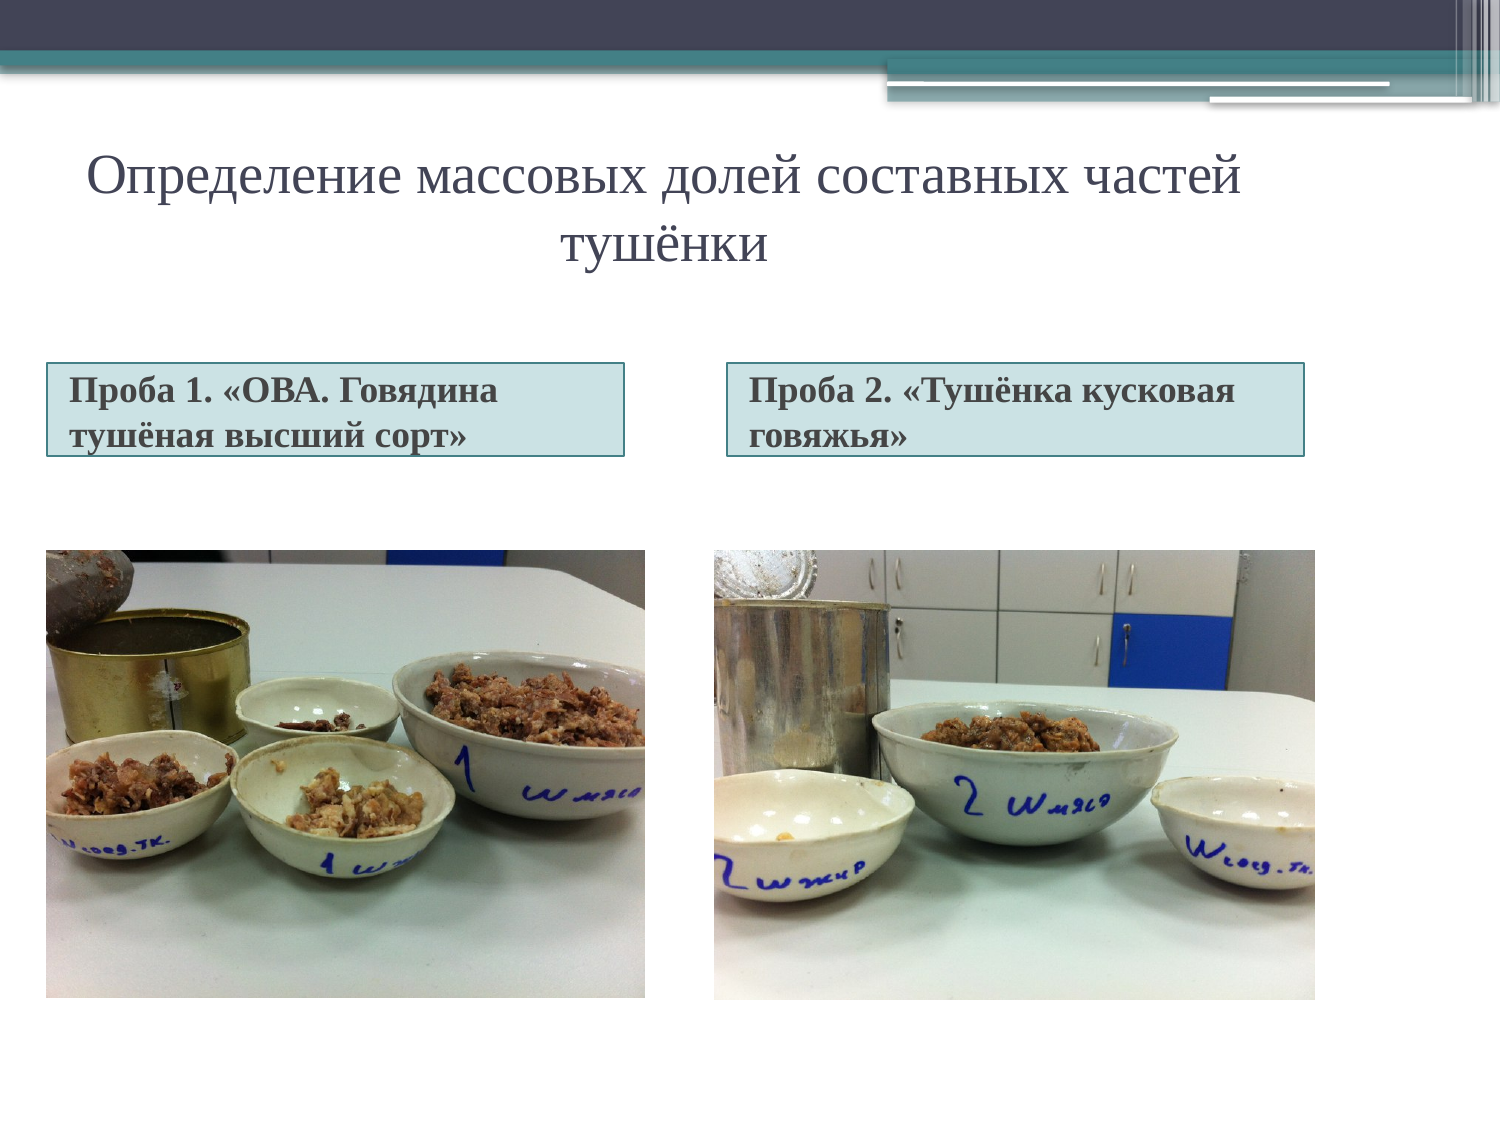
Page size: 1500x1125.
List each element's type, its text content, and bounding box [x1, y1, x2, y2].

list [46, 550, 645, 998]
list Проба 2. «Тушёнка кусковая говяжья» [726, 362, 1305, 457]
title Определение массовых долей составных частей тушёнки [70, 128, 1259, 282]
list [714, 550, 1316, 1000]
list Проба 1. «ОВА. Говядина тушёная высший сорт» [46, 362, 625, 457]
